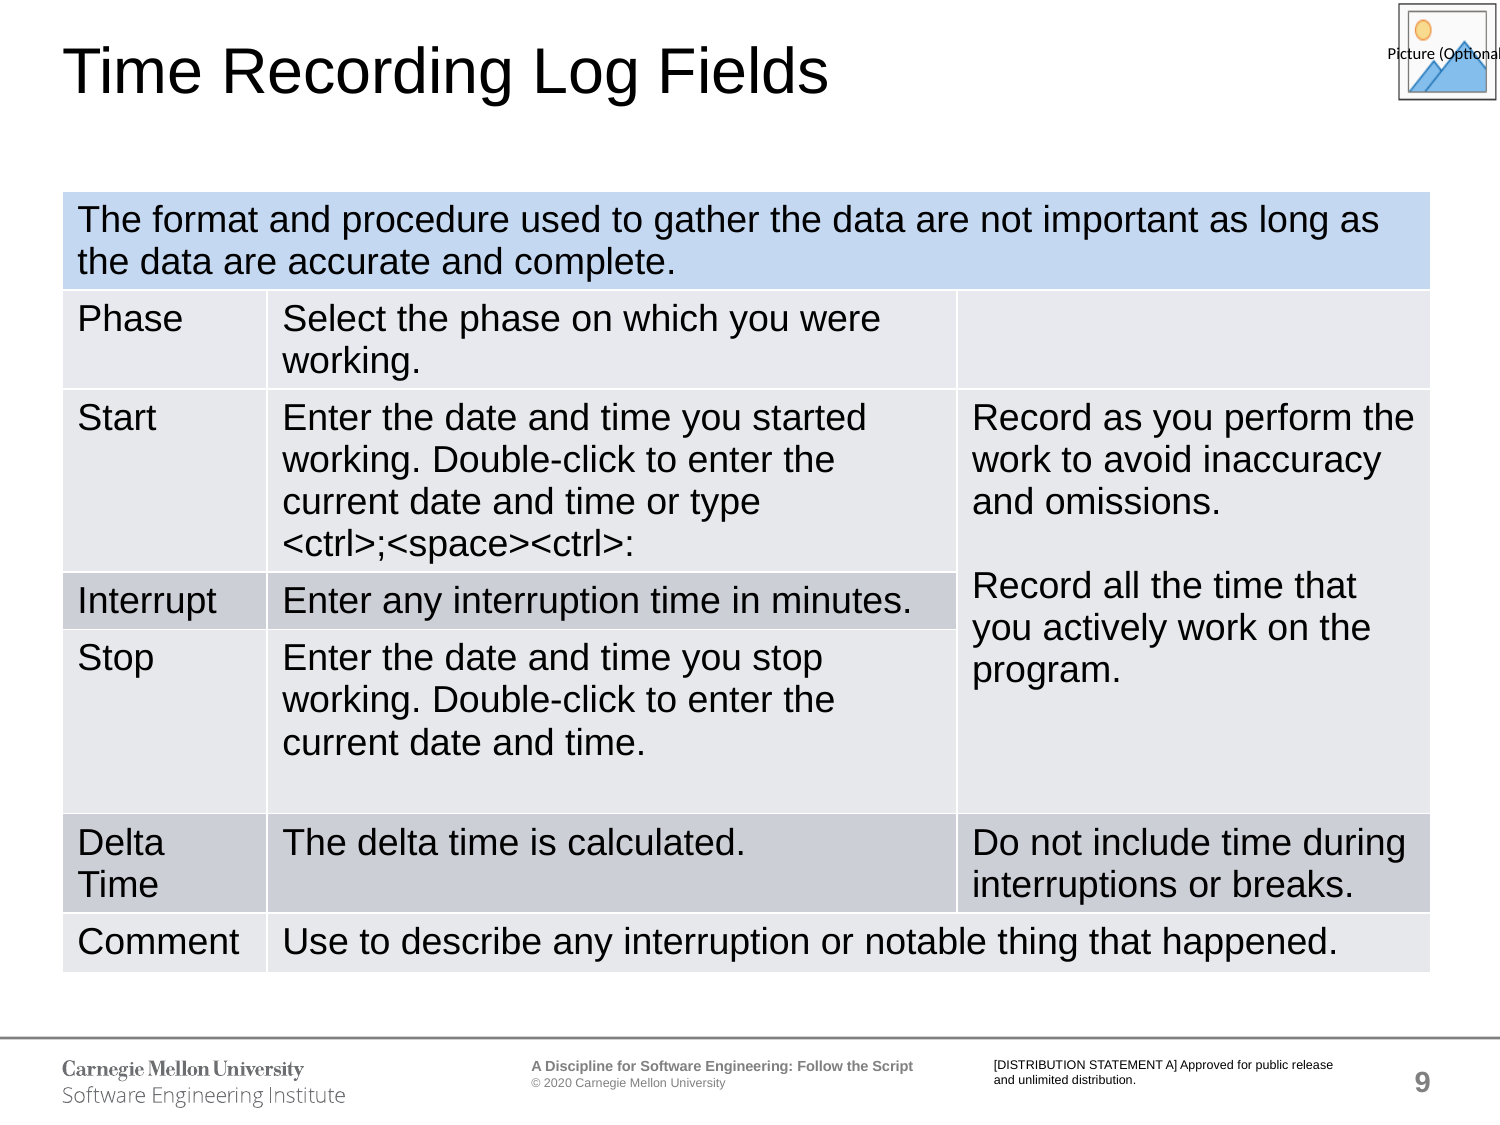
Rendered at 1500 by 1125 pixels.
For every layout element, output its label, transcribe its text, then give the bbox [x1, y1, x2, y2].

table_cell Delta Time [63, 814, 266, 912]
table_cell Start [63, 390, 266, 571]
table_cell Interrupt [63, 573, 266, 629]
title Time Recording Log Fields [62, 37, 1338, 182]
table_cell Select the phase on which you were working. [268, 291, 934, 388]
table_cell Comment [63, 914, 266, 972]
table_cell Enter the date and time you stop working. Double-click to enter the current date and time. [268, 630, 934, 813]
table_cell Enter the date and time you started working. Double-click to enter the current date and time or type <ctrl>;<space><ctrl>: [268, 390, 934, 571]
table_cell Stop [63, 630, 266, 813]
table_header The format and procedure used to gather the data are not important as long as the data are accurate and complete. [63, 192, 934, 289]
table_cell Use to describe any interruption or notable thing that happened. [268, 914, 934, 972]
table_cell Enter any interruption time in minutes. [268, 573, 934, 629]
table_cell Phase [63, 291, 266, 388]
text_box [934, 170, 1445, 1023]
picture [1394, 0, 1500, 105]
table_cell The delta time is calculated. [268, 814, 934, 912]
